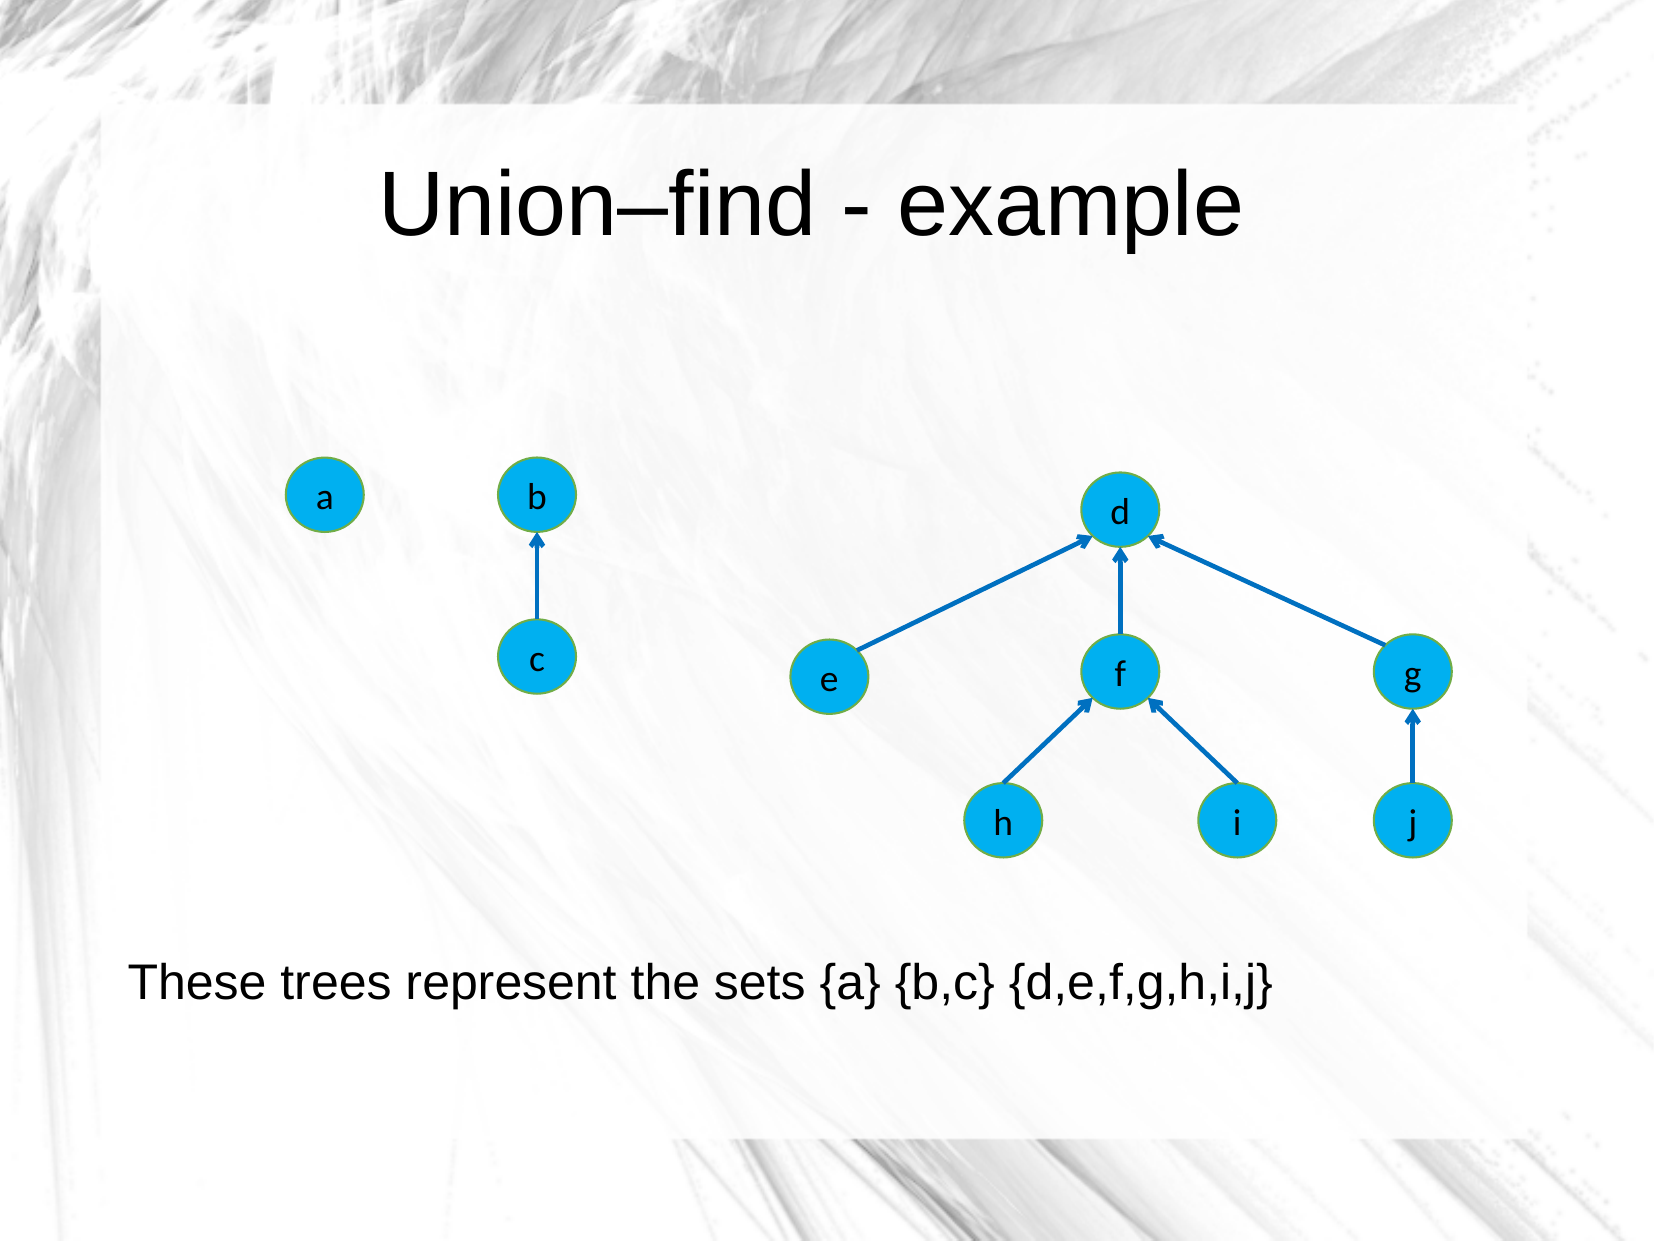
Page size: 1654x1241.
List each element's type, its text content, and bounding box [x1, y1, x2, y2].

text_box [790, 472, 1452, 858]
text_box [497, 457, 576, 694]
text_box a [284, 456, 365, 534]
title Union–find - example [118, 93, 1506, 299]
list These trees represent the sets {a} {b,c} {d,e,f,g,h,i,j} [118, 319, 1571, 1109]
picture [0, 0, 1654, 1241]
